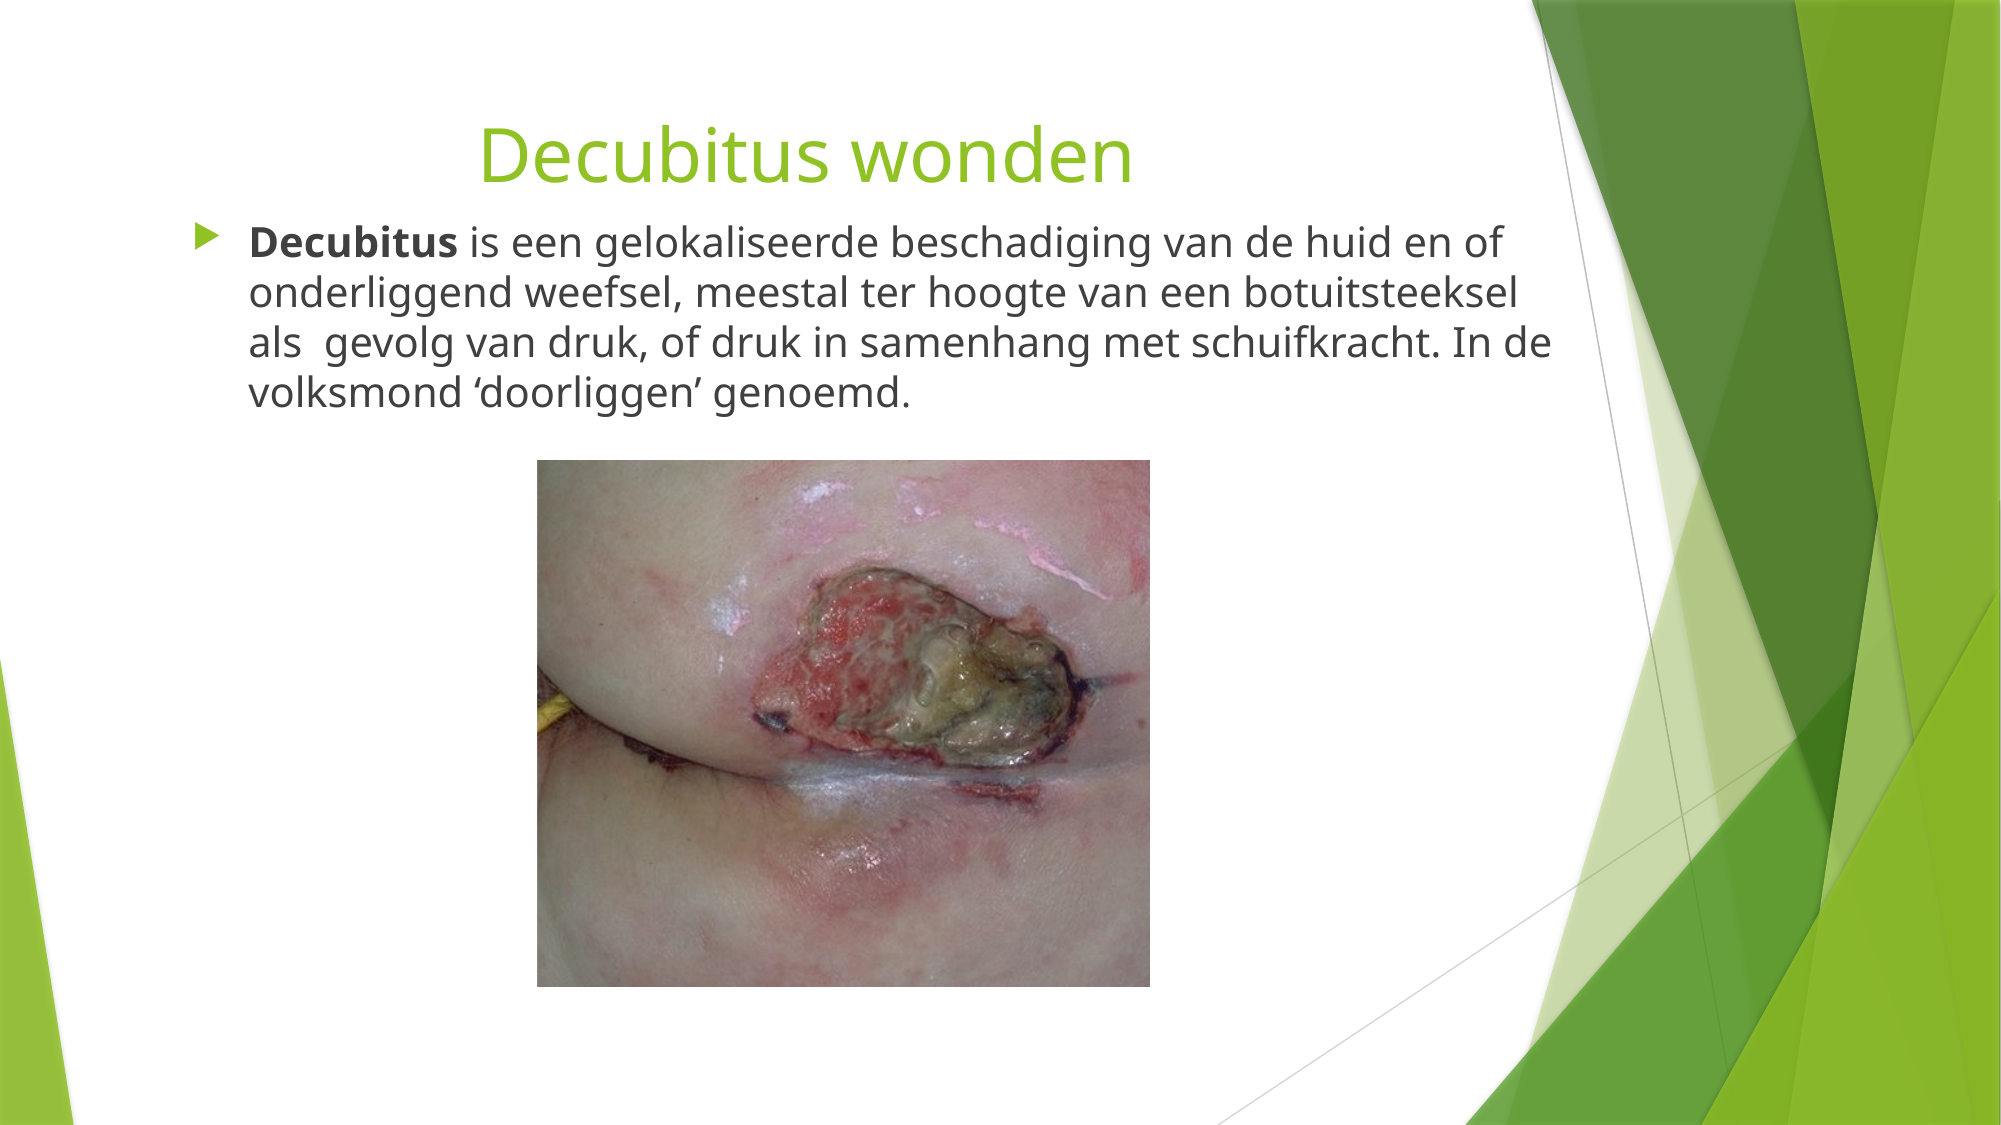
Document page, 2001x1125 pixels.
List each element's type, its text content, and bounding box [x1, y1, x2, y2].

picture [536, 459, 1150, 988]
title Decubitus wonden [111, 99, 1522, 317]
list Decubitus is een gelokaliseerde beschadiging van de huid en of onderliggend weefsel, meestal ter hoogte van een botuitsteeksel als gevolg van druk, of druk in samenhang met schuifkracht. In de volksmond ‘doorliggen’ genoemd. [177, 208, 1588, 846]
